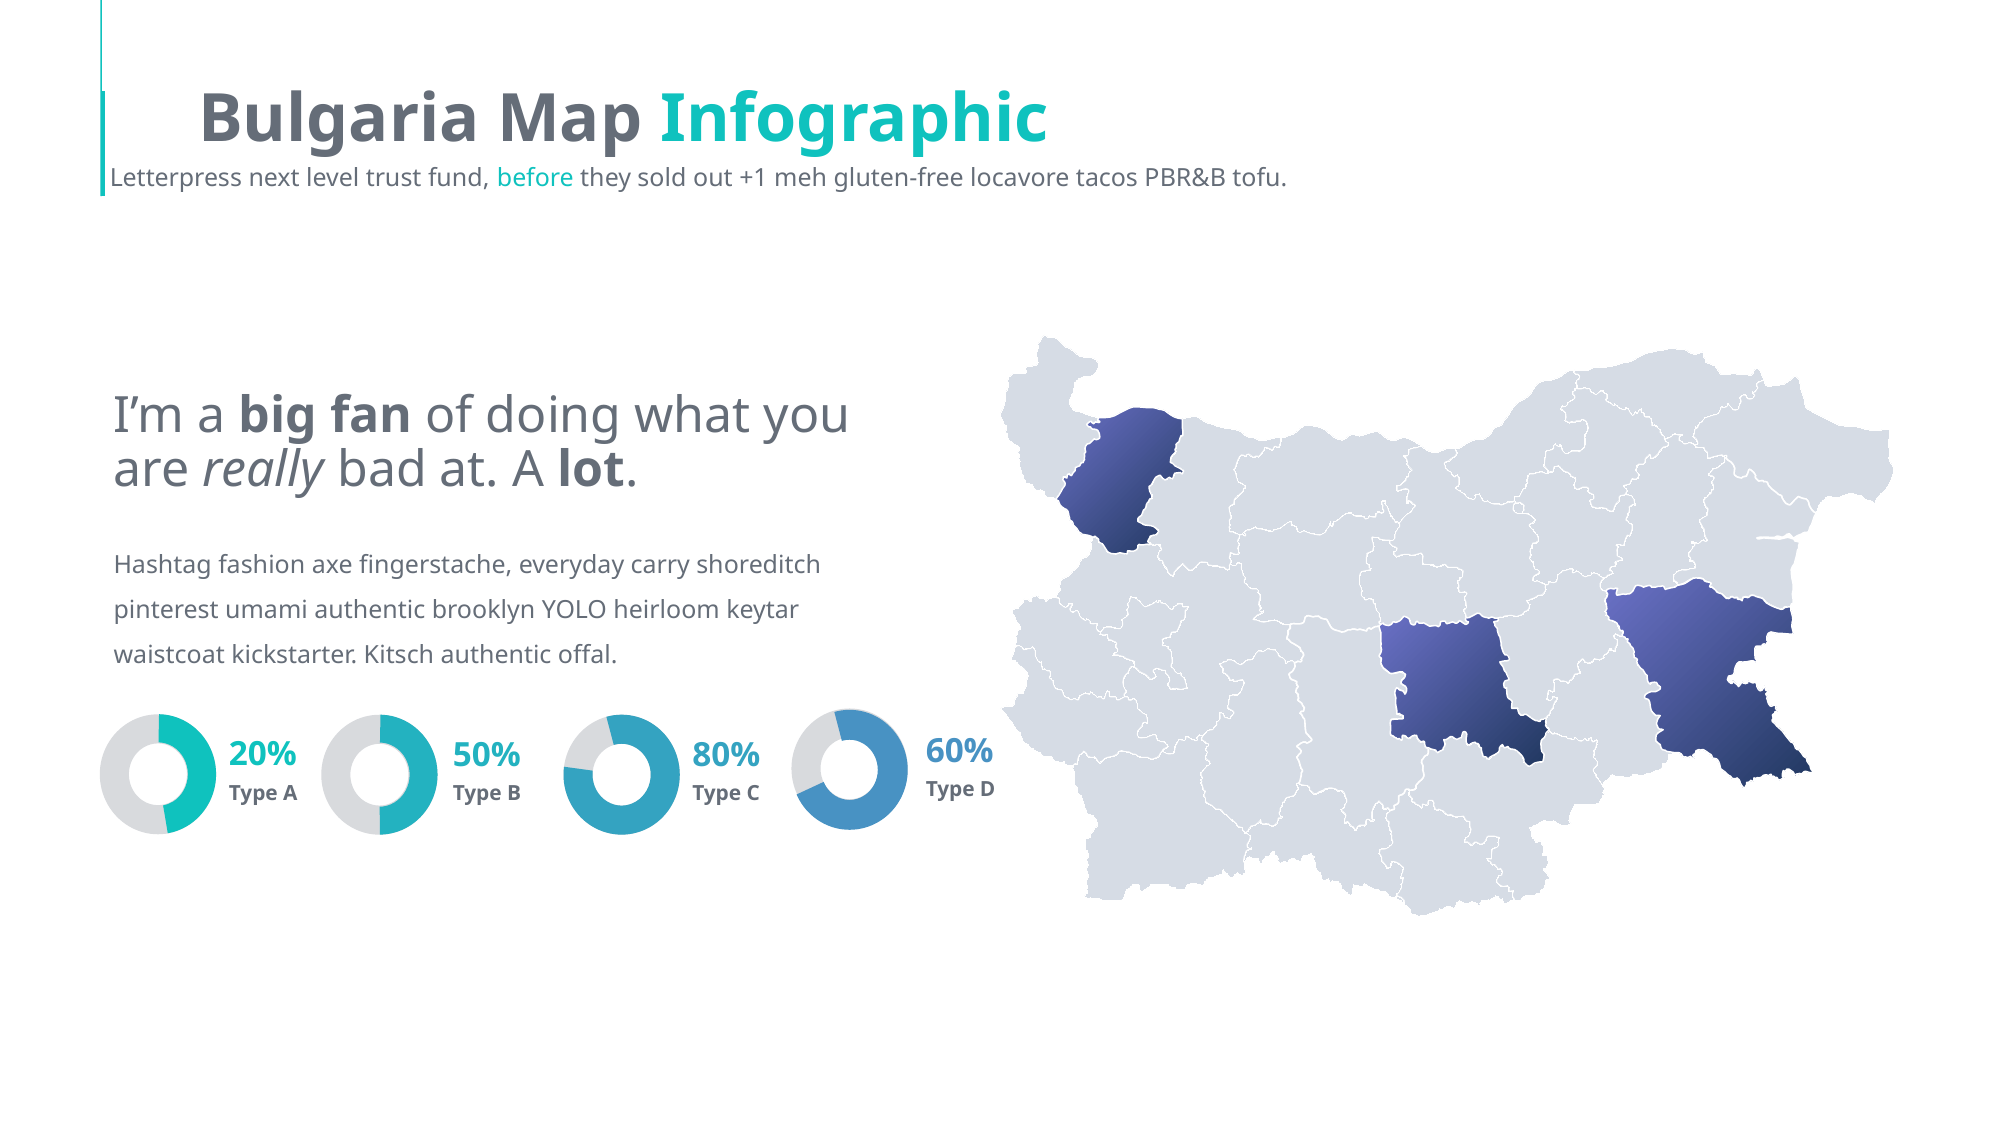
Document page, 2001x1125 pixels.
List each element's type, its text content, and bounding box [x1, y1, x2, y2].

text_box Letterpress next level trust fund, before they sold out +1 meh gluten-free locavore tacos PBR&B tofu. [95, 154, 1310, 199]
text_box Bulgaria Map Infographic [183, 66, 1423, 162]
text_box Hashtag fashion axe fingerstache, everyday carry shoreditch pinterest umami authentic brooklyn YOLO heirloom keytar waistcoat kickstarter. Kitsch authentic offal. [98, 526, 897, 676]
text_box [999, 334, 1895, 917]
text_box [99, 708, 1000, 835]
text_box I’m a big fan of doing what you are really bad at. A lot. [98, 381, 918, 505]
